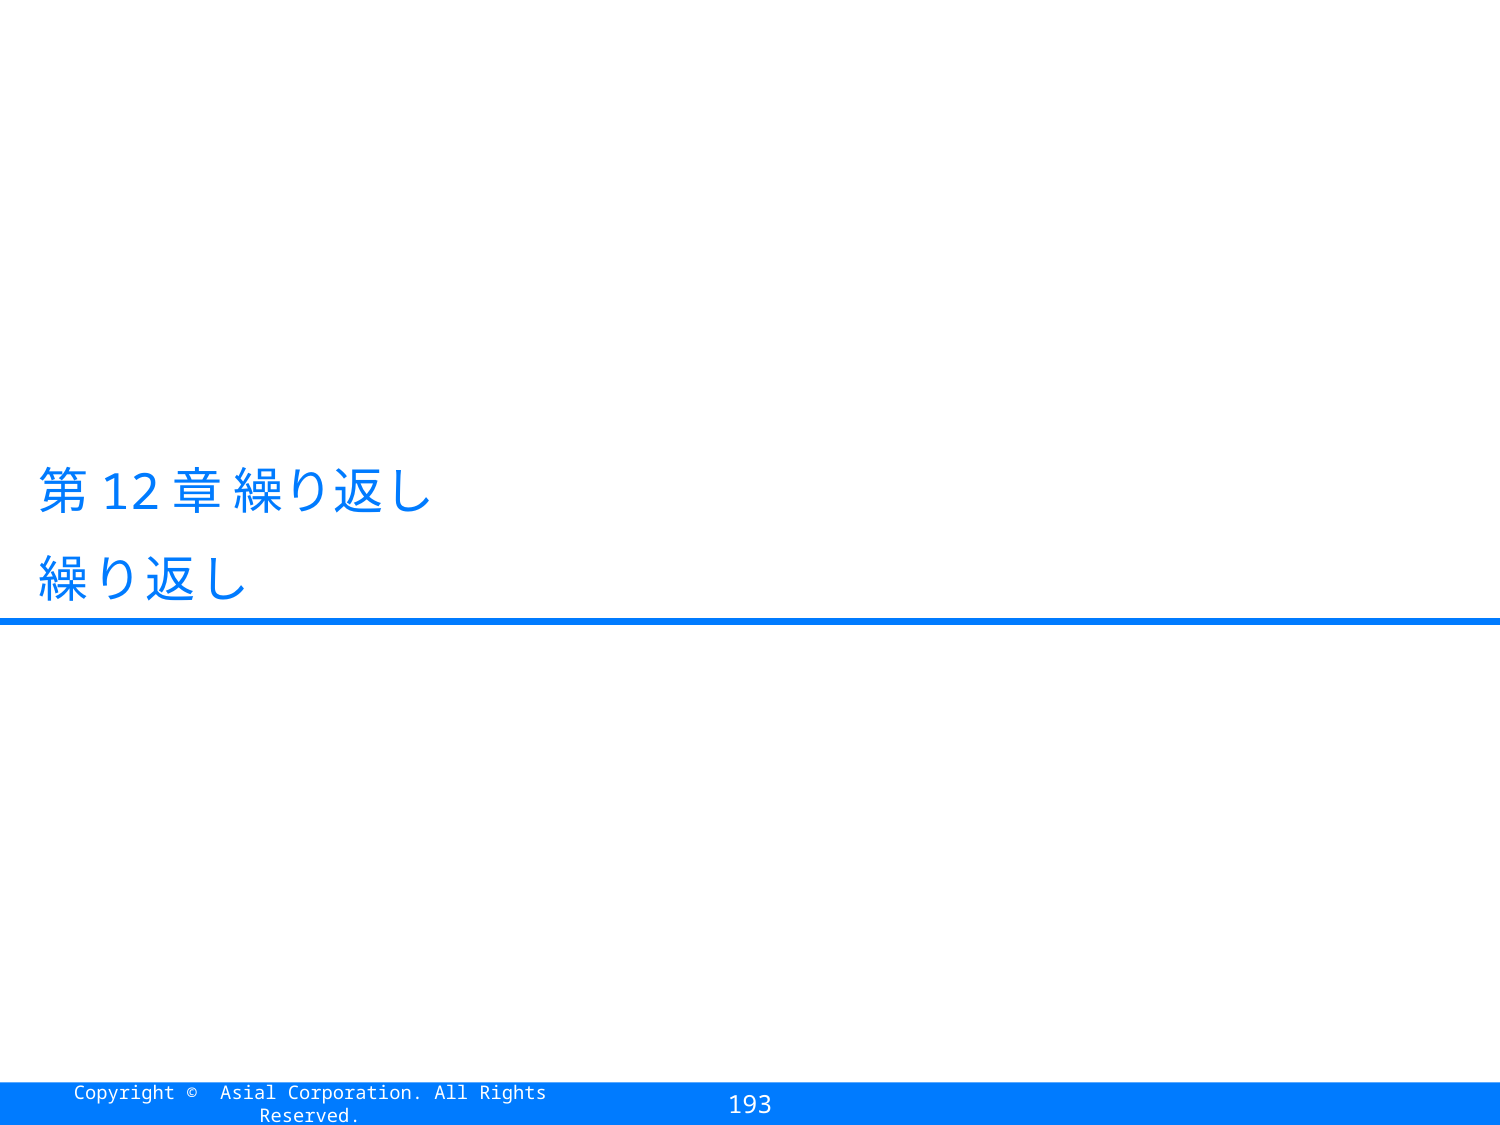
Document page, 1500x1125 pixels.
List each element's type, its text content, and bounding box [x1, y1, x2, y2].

title 繰り返し [23, 538, 1500, 616]
slide_number 193 [581, 1075, 919, 1125]
list 第12章 繰り返し [23, 444, 1500, 536]
